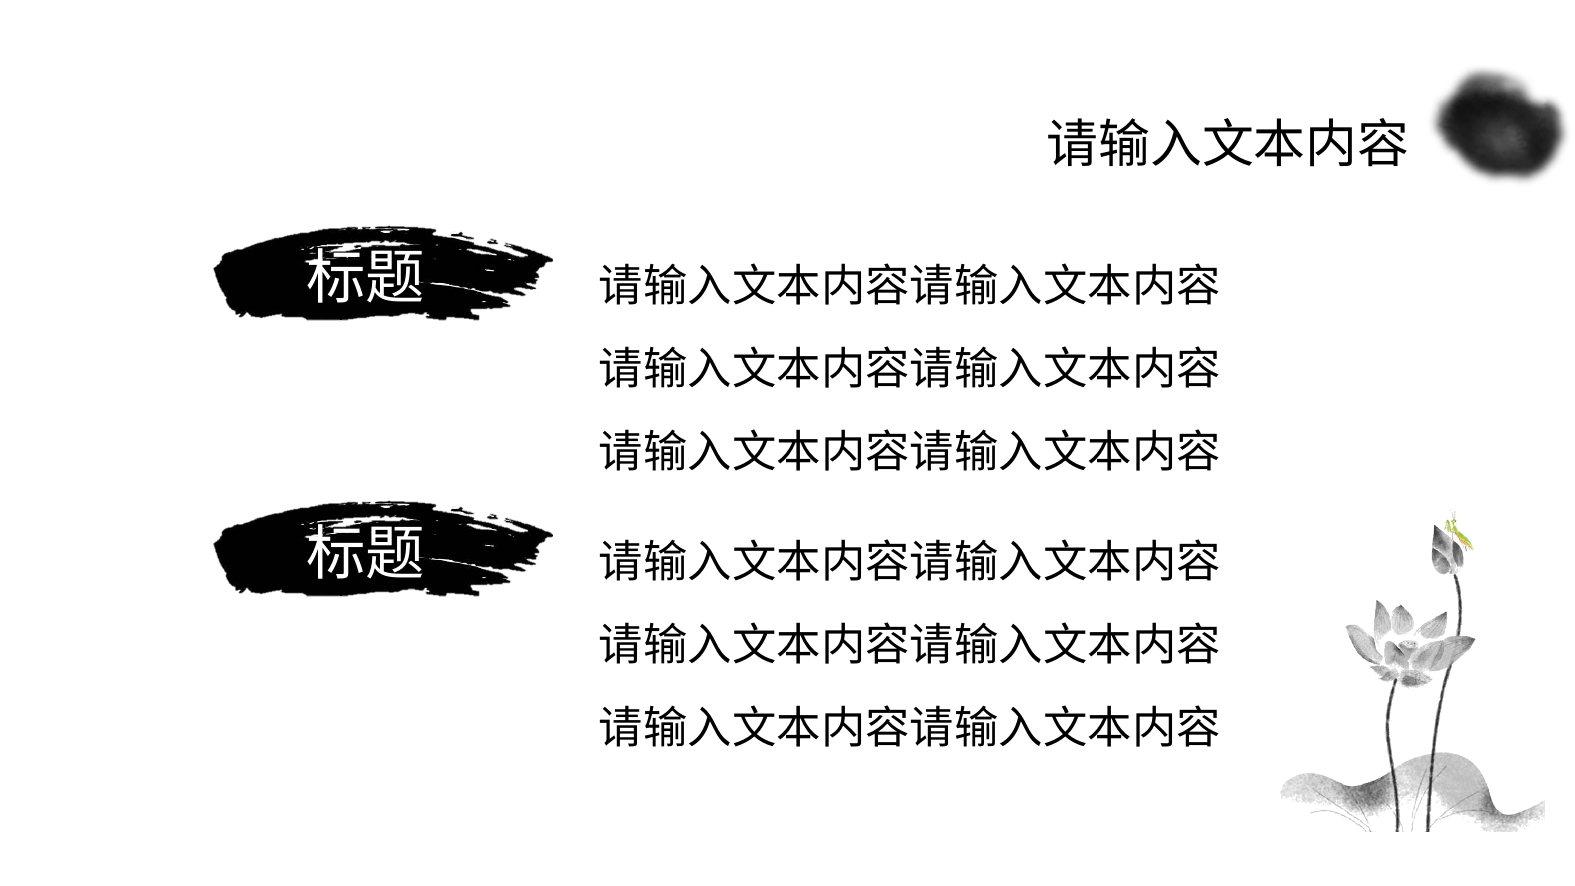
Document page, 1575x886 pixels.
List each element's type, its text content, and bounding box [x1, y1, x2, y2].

text_box 请输入文本内容请输入文本内容 [583, 332, 1296, 401]
text_box 请输入文本内容请输入文本内容 [583, 525, 1193, 594]
picture [211, 222, 556, 328]
text_box 请输入文本内容请输入文本内容 [583, 250, 1296, 319]
text_box 请输入文本内容请输入文本内容 [583, 415, 1296, 484]
text_box 请输入文本内容请输入文本内容 [583, 608, 1193, 677]
text_box 请输入文本内容请输入文本内容 [583, 691, 1193, 760]
picture [1193, 480, 1545, 832]
text_box 请输入文本内容 [1032, 103, 1419, 181]
picture [1419, 61, 1575, 196]
picture [211, 497, 556, 604]
